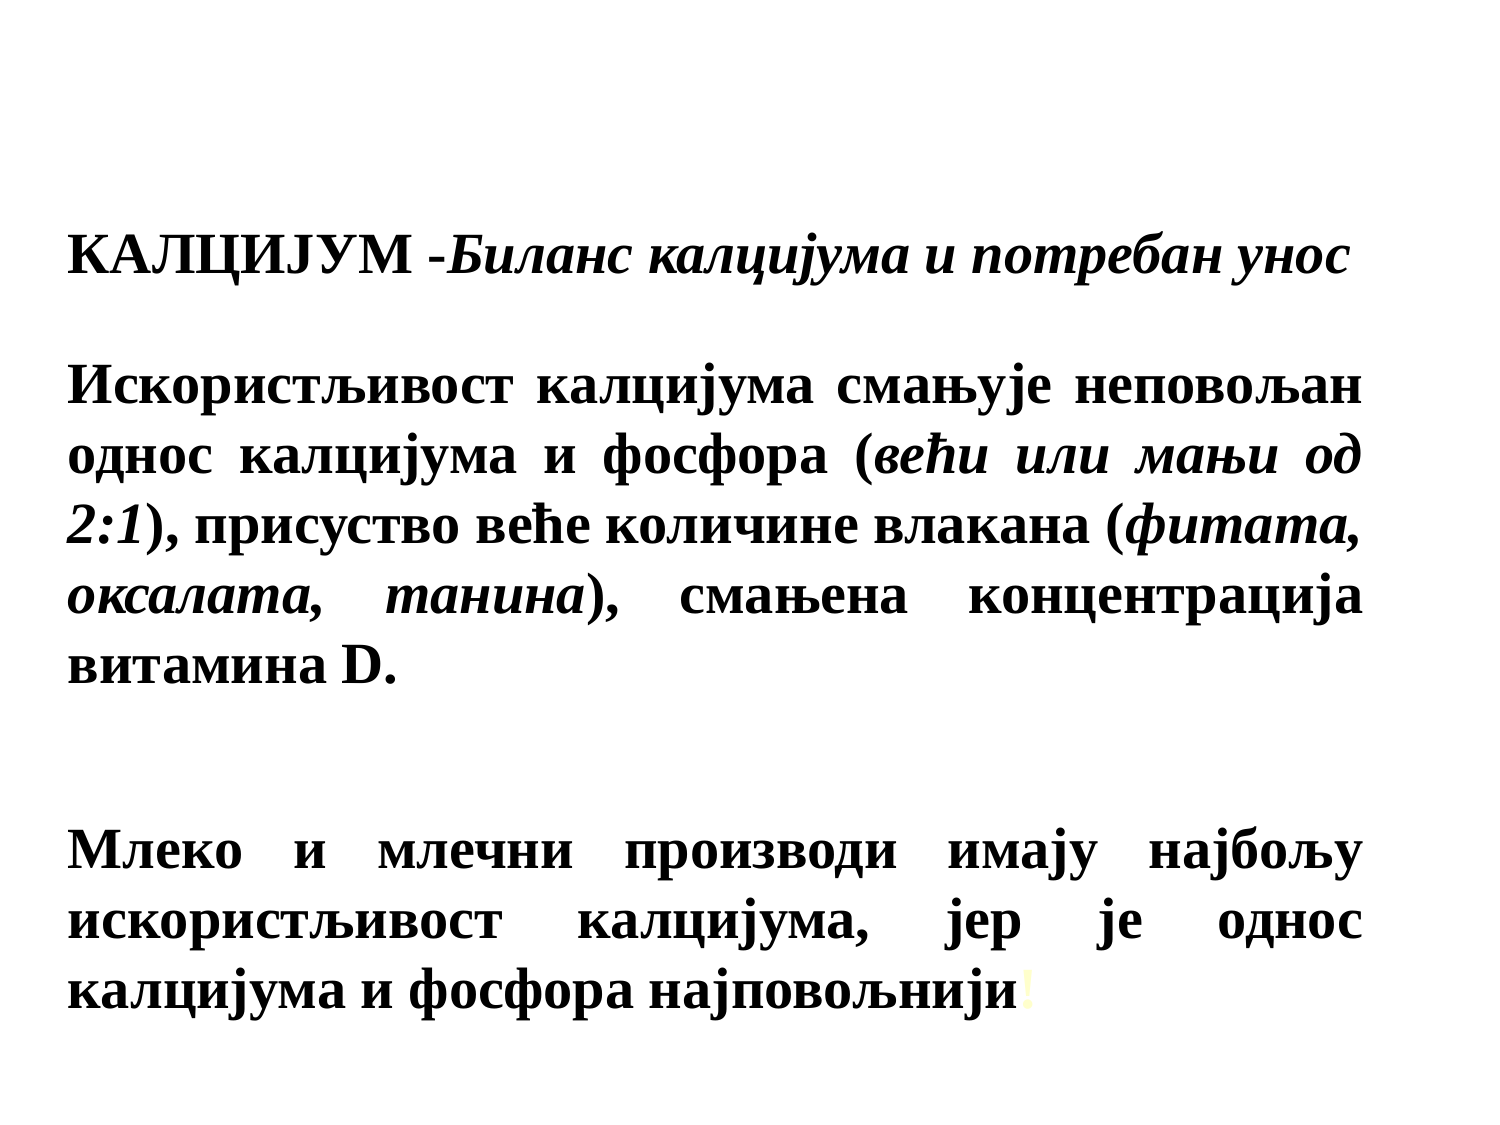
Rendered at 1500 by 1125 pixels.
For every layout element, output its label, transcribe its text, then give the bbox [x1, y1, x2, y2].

text_box КАЛЦИЈУМ -Биланс калцијума и потребан унос Искористљивост калцијума смањује неповољан однос калцијума и фосфора (већи или мањи од 2:1), присуство веће количине влакана (фитата, оксалата, танина), смањена концентрација витамина D. Млеко и млечни производи имају најбољу искористљивост калцијума, јер је однос калцијума и фосфора најповољнији! [53, 207, 1379, 1028]
